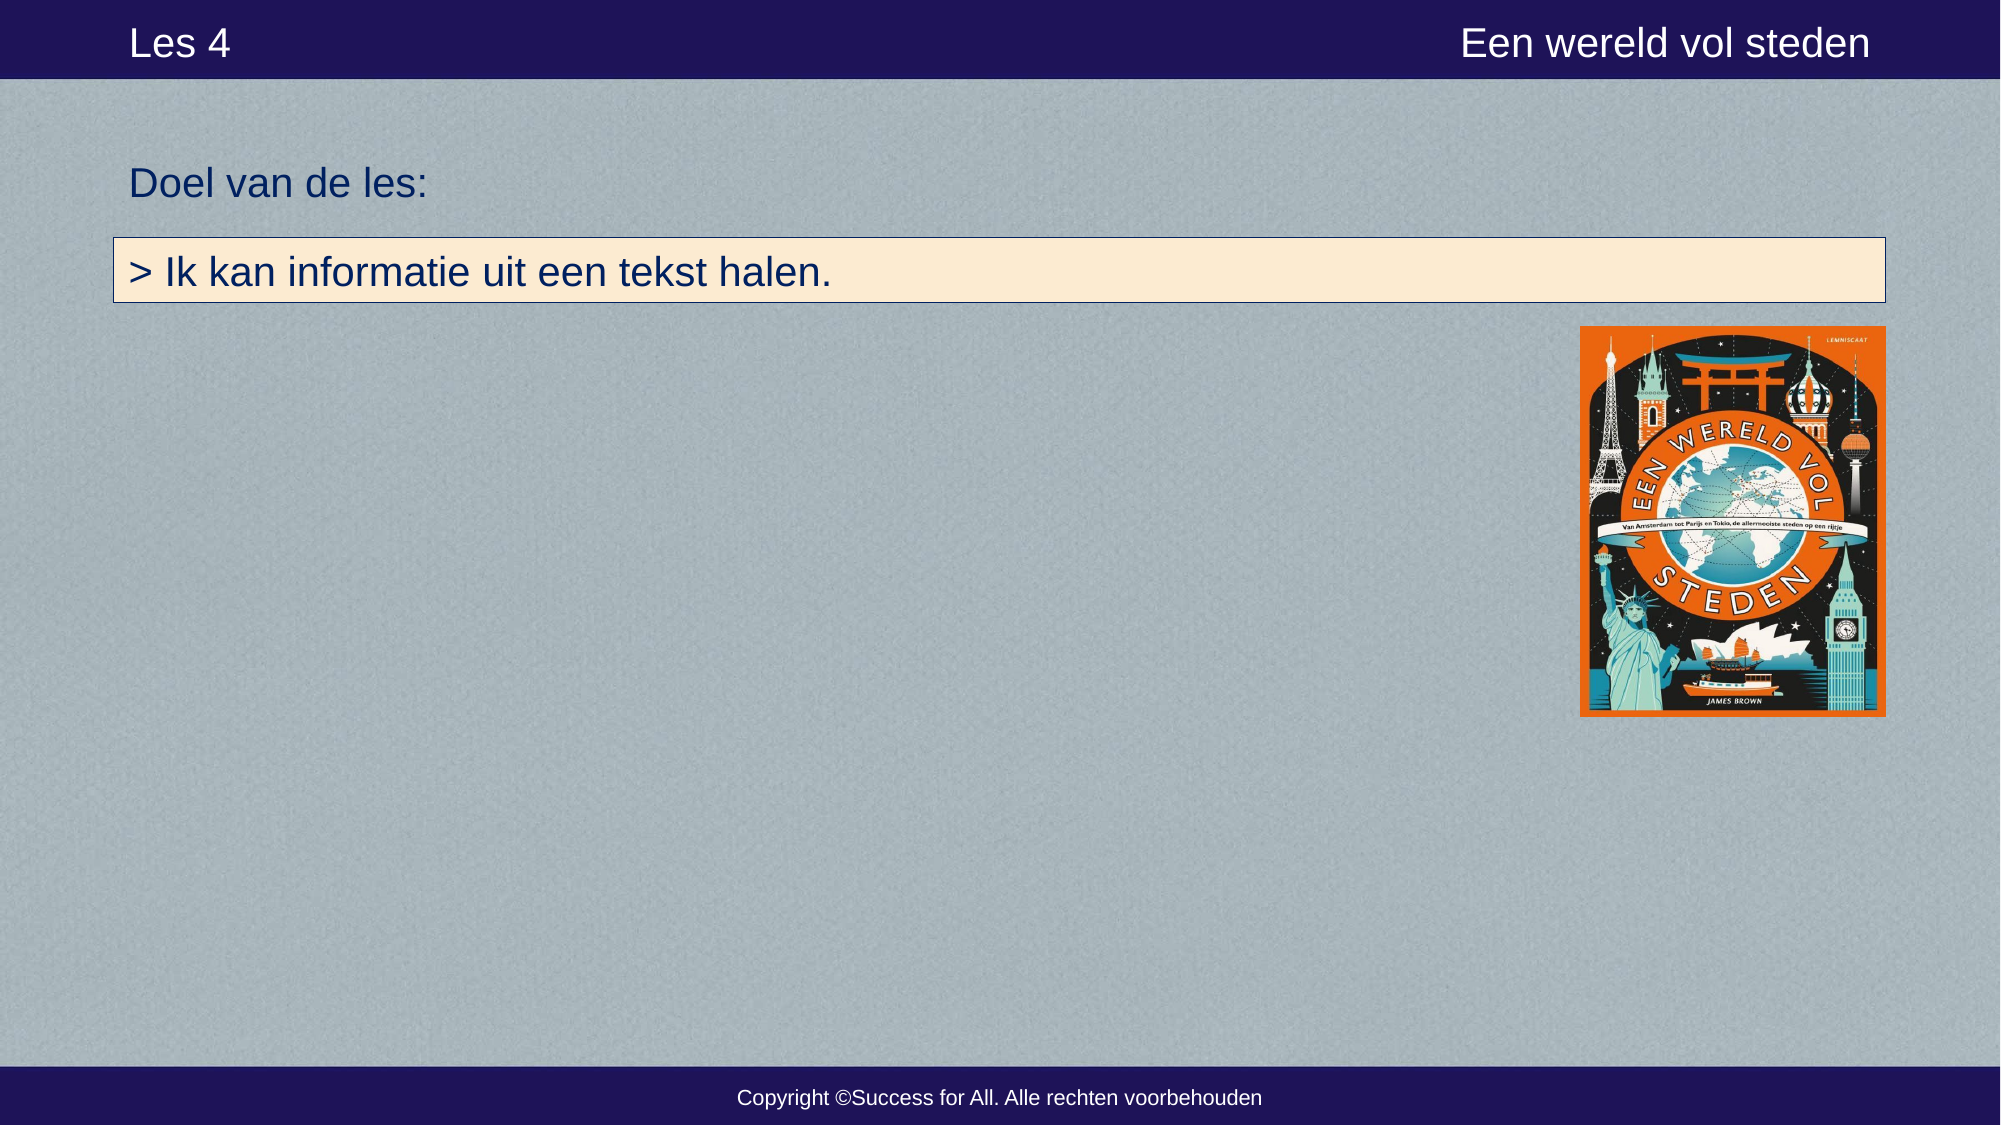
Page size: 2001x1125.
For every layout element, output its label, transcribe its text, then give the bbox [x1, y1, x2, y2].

text_box Les 4 [114, 8, 354, 73]
picture [0, 0, 2001, 1125]
text_box Een wereld vol steden [999, 8, 1886, 73]
text_box Copyright ©Success for All. Alle rechten voorbehouden [0, 1076, 2000, 1125]
text_box > Ik kan informatie uit een tekst halen. [113, 237, 1886, 303]
text_box Doel van de les: [113, 148, 1635, 214]
